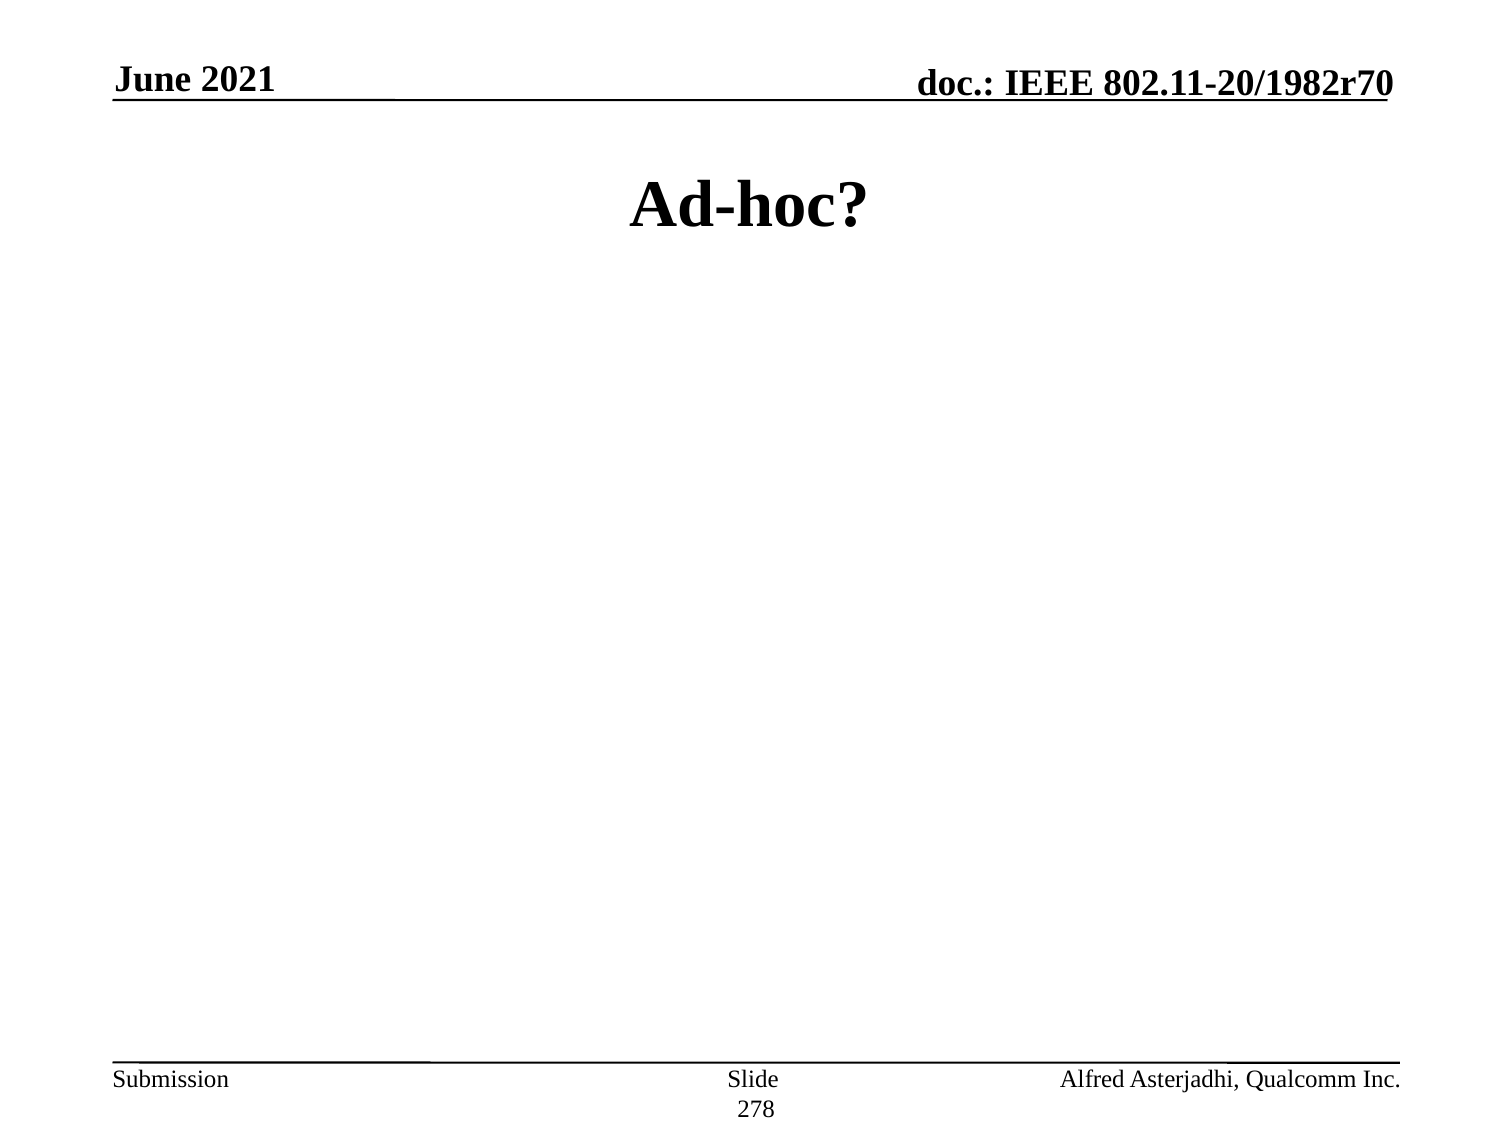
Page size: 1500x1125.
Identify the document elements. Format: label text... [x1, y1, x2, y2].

footer Alfred Asterjadhi, Qualcomm Inc. [878, 1061, 1402, 1093]
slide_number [114, 54, 423, 100]
title Ad-hoc? [112, 112, 1388, 288]
slide_number Slide 278 [712, 1061, 800, 1123]
